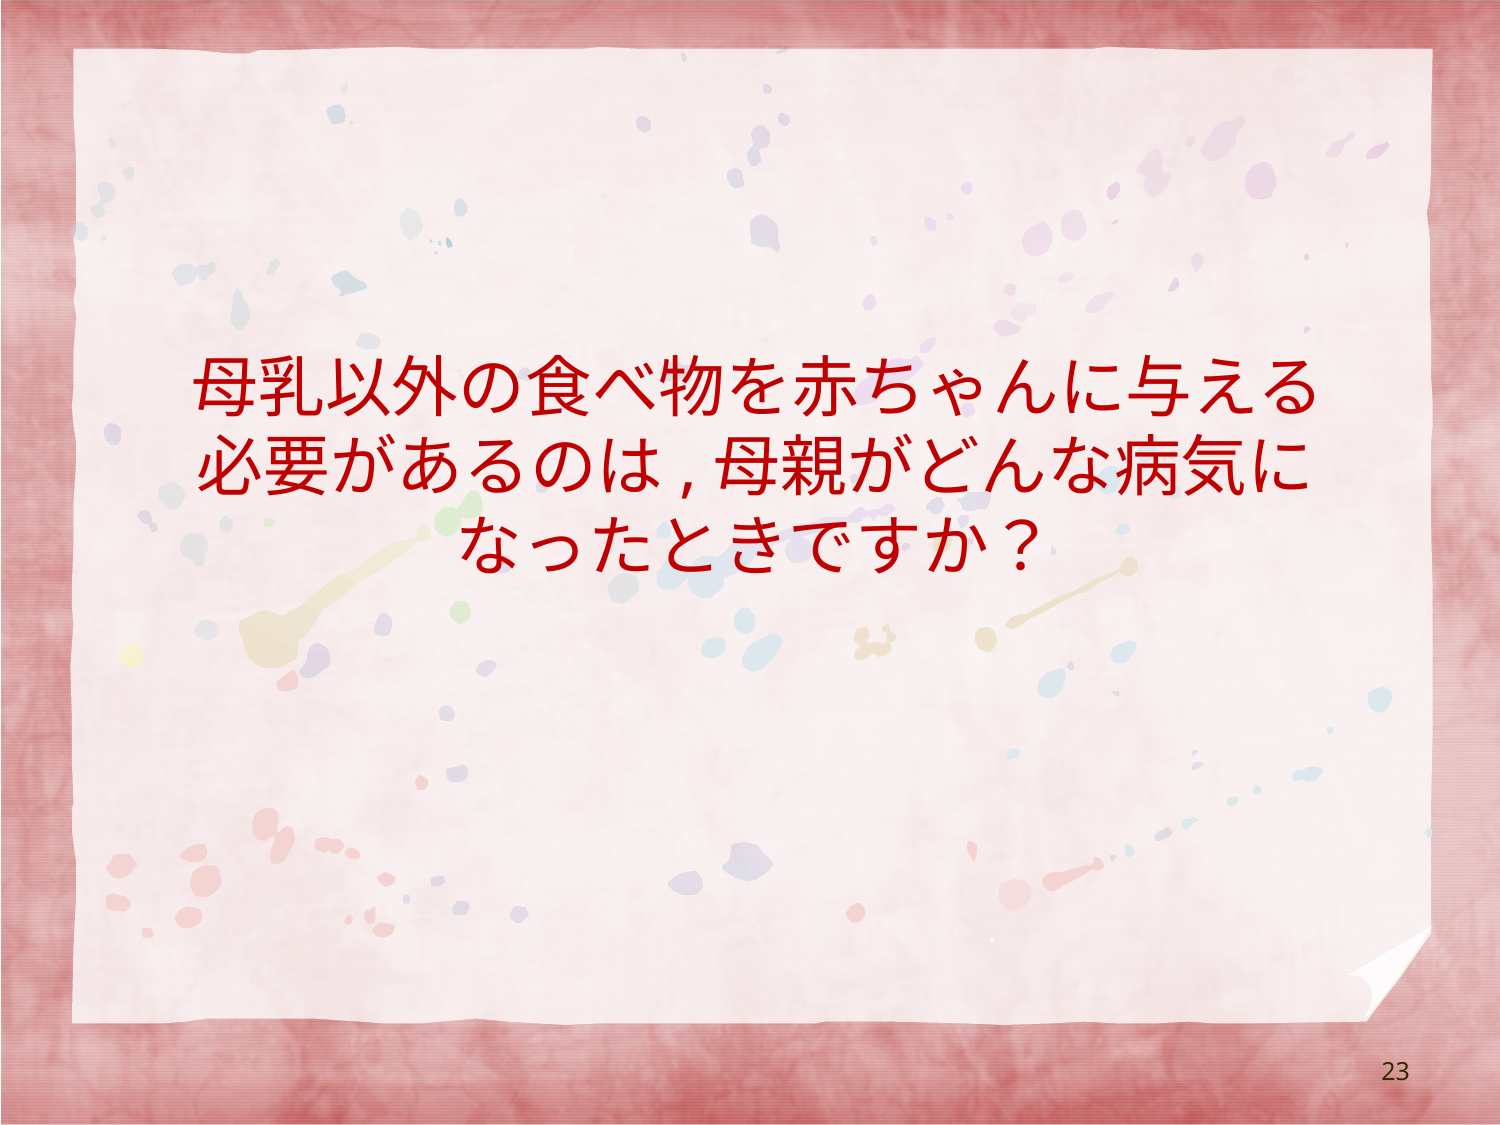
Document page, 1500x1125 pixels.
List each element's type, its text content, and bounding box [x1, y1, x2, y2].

list 母乳以外の食べ物を赤ちゃんに与える必要があるのは,母親がどんな病気になったときですか？ [111, 243, 1343, 987]
slide_number 23 [1074, 1042, 1425, 1103]
picture [0, 0, 1500, 1125]
